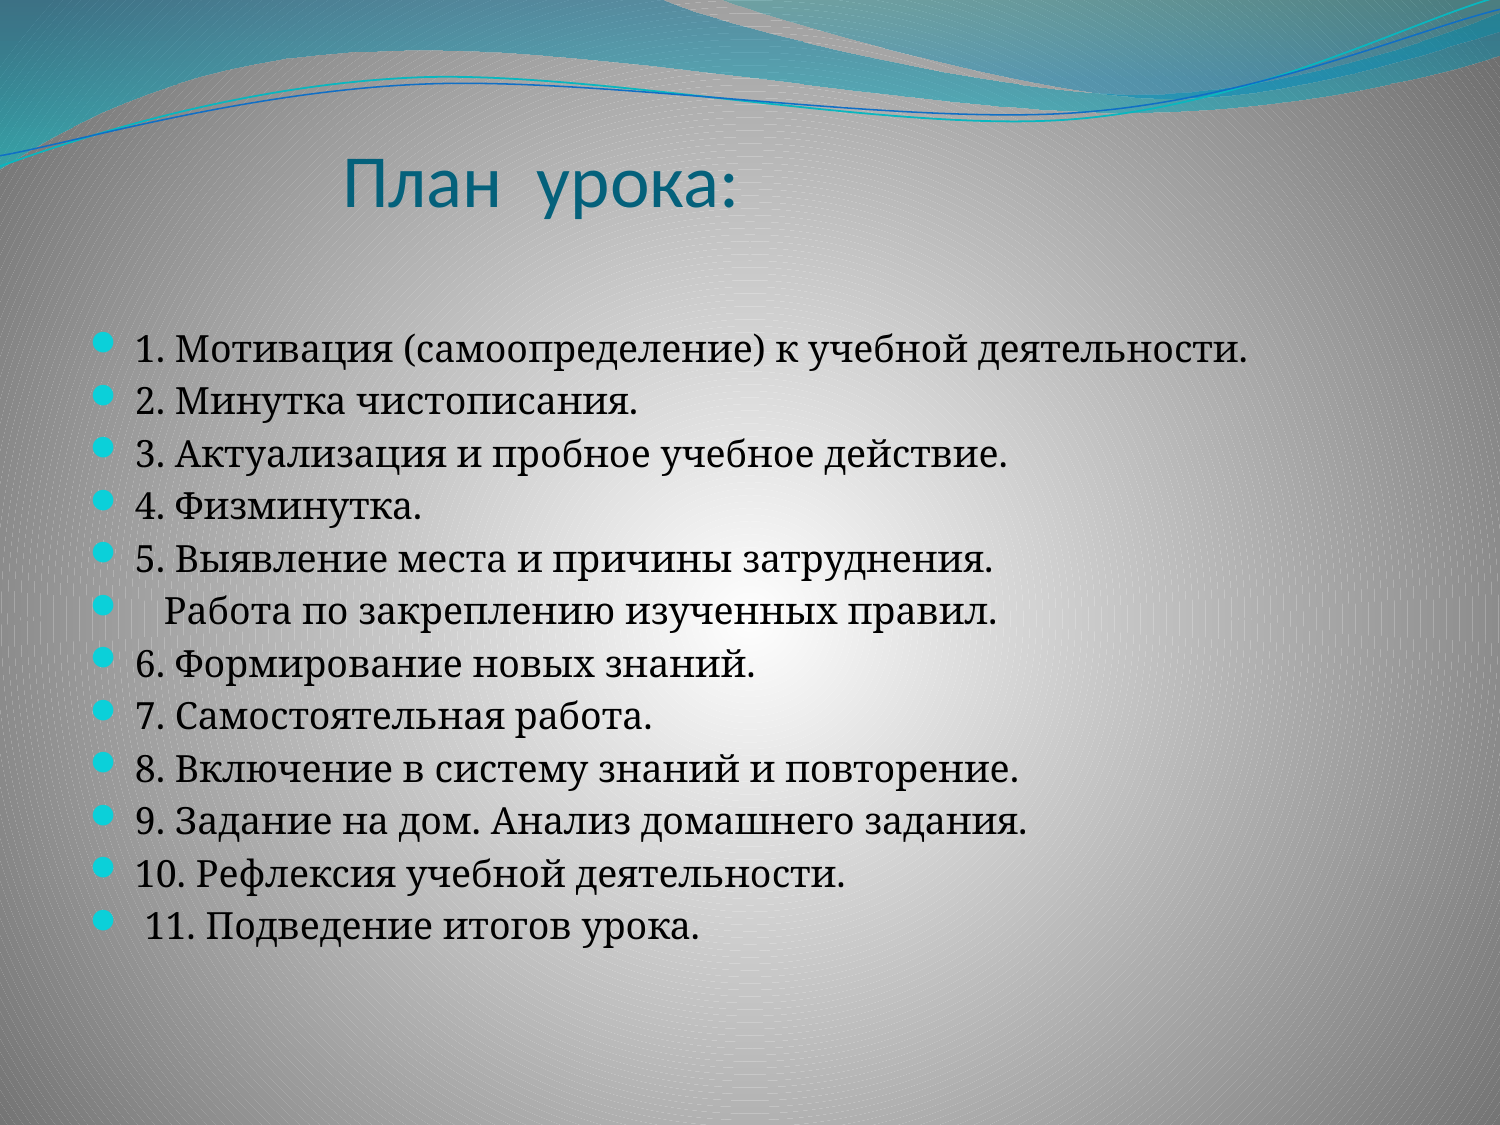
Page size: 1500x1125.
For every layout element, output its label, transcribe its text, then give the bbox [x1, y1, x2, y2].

title План урока: [70, 35, 1421, 223]
list 1. Мотивация (самоопределение) к учебной деятельности. 2. Минутка чистописания. 3. Актуализация и пробное учебное действие. 4. Физминутка. 5. Выявление места и причины затруднения. Работа по закреплению изученных правил. 6. Формирование новых знаний. 7. Самостоятельная работа. 8. Включение в систему знаний и повторение. 9. Задание на дом. Анализ домашнего задания. 10. Рефлексия учебной деятельности. 11. Подведение итогов урока. [75, 317, 1425, 1038]
